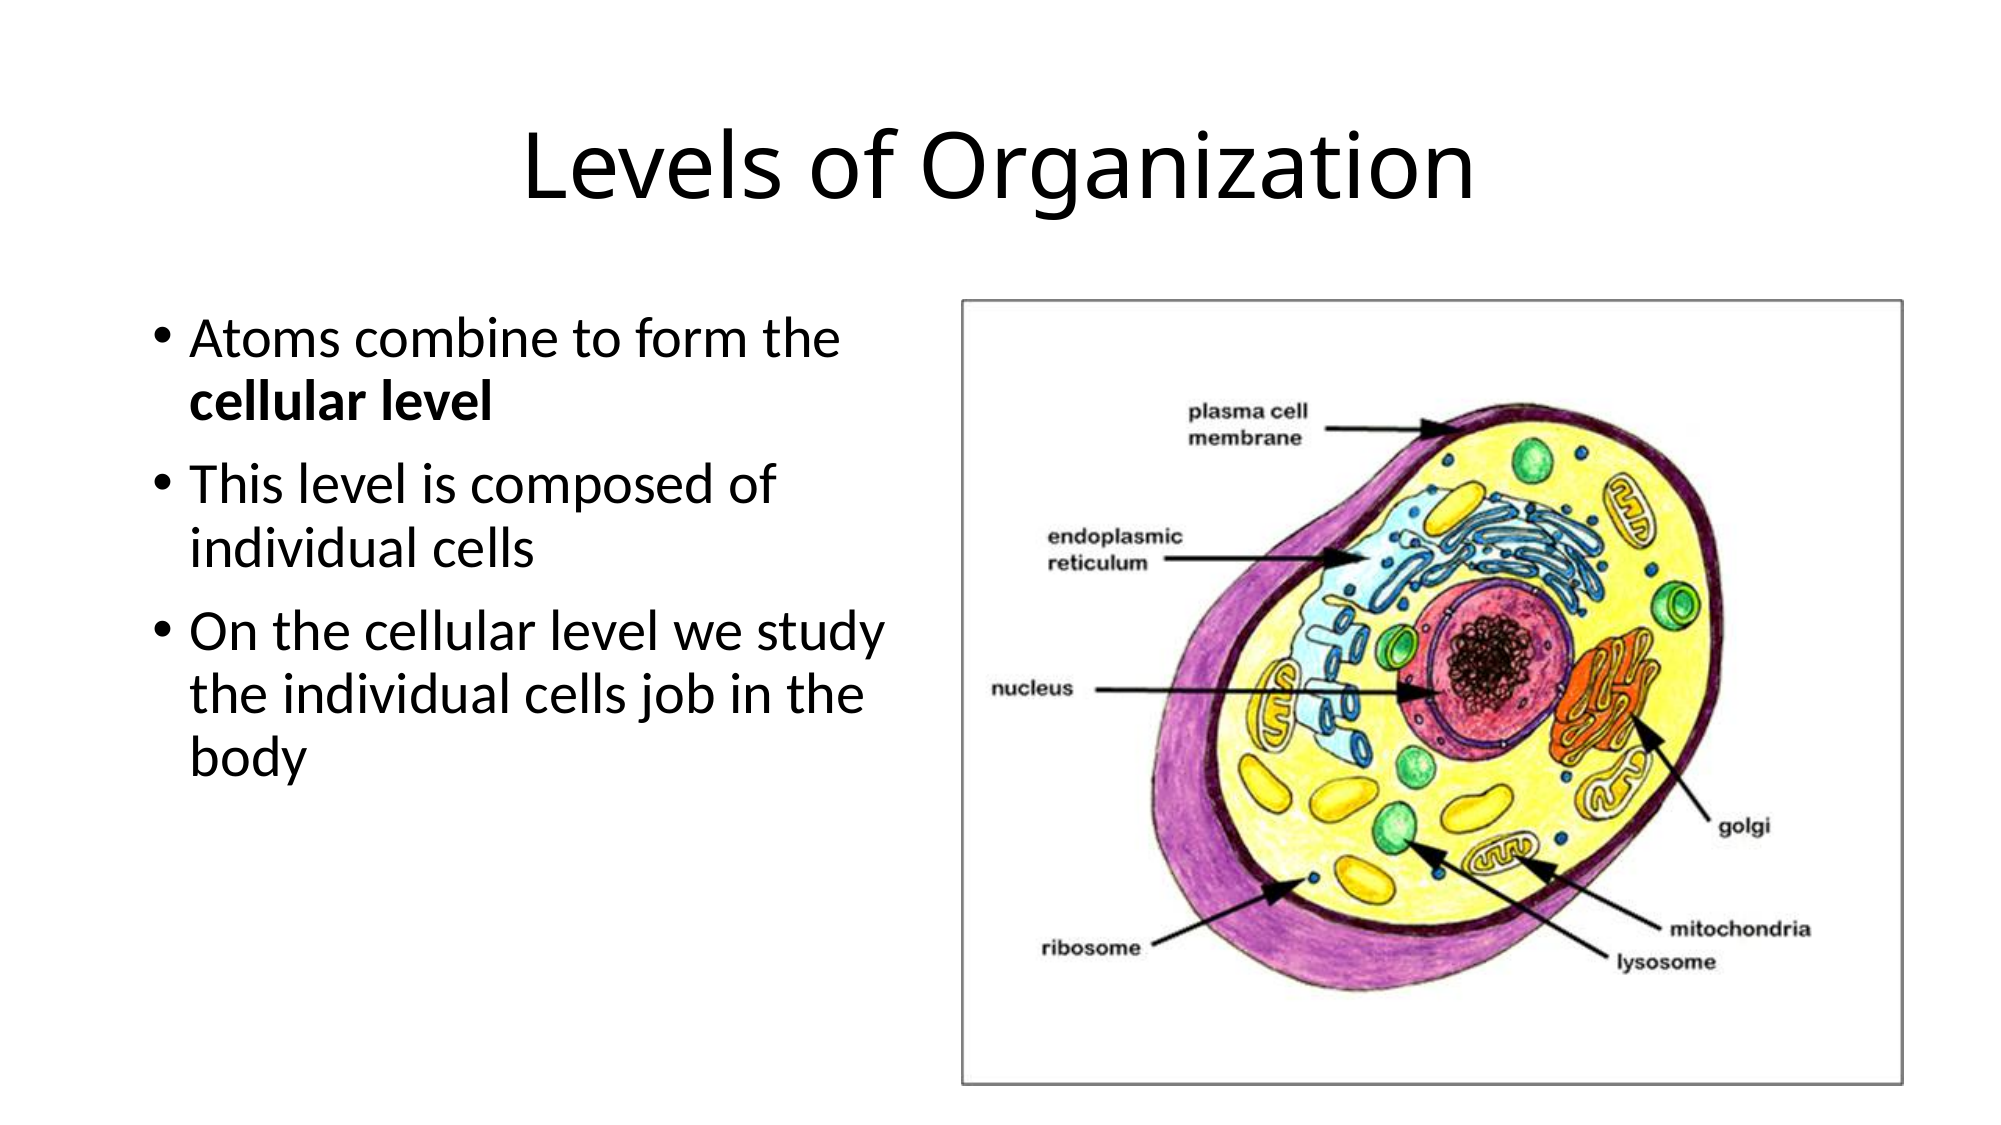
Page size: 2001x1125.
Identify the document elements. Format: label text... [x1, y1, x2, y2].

picture [961, 299, 1904, 1086]
title Levels of Organization [137, 59, 1863, 278]
list Atoms combine to form the cellular level This level is composed of individual cells On the cellular level we study the individual cells job in the body [137, 299, 961, 1014]
